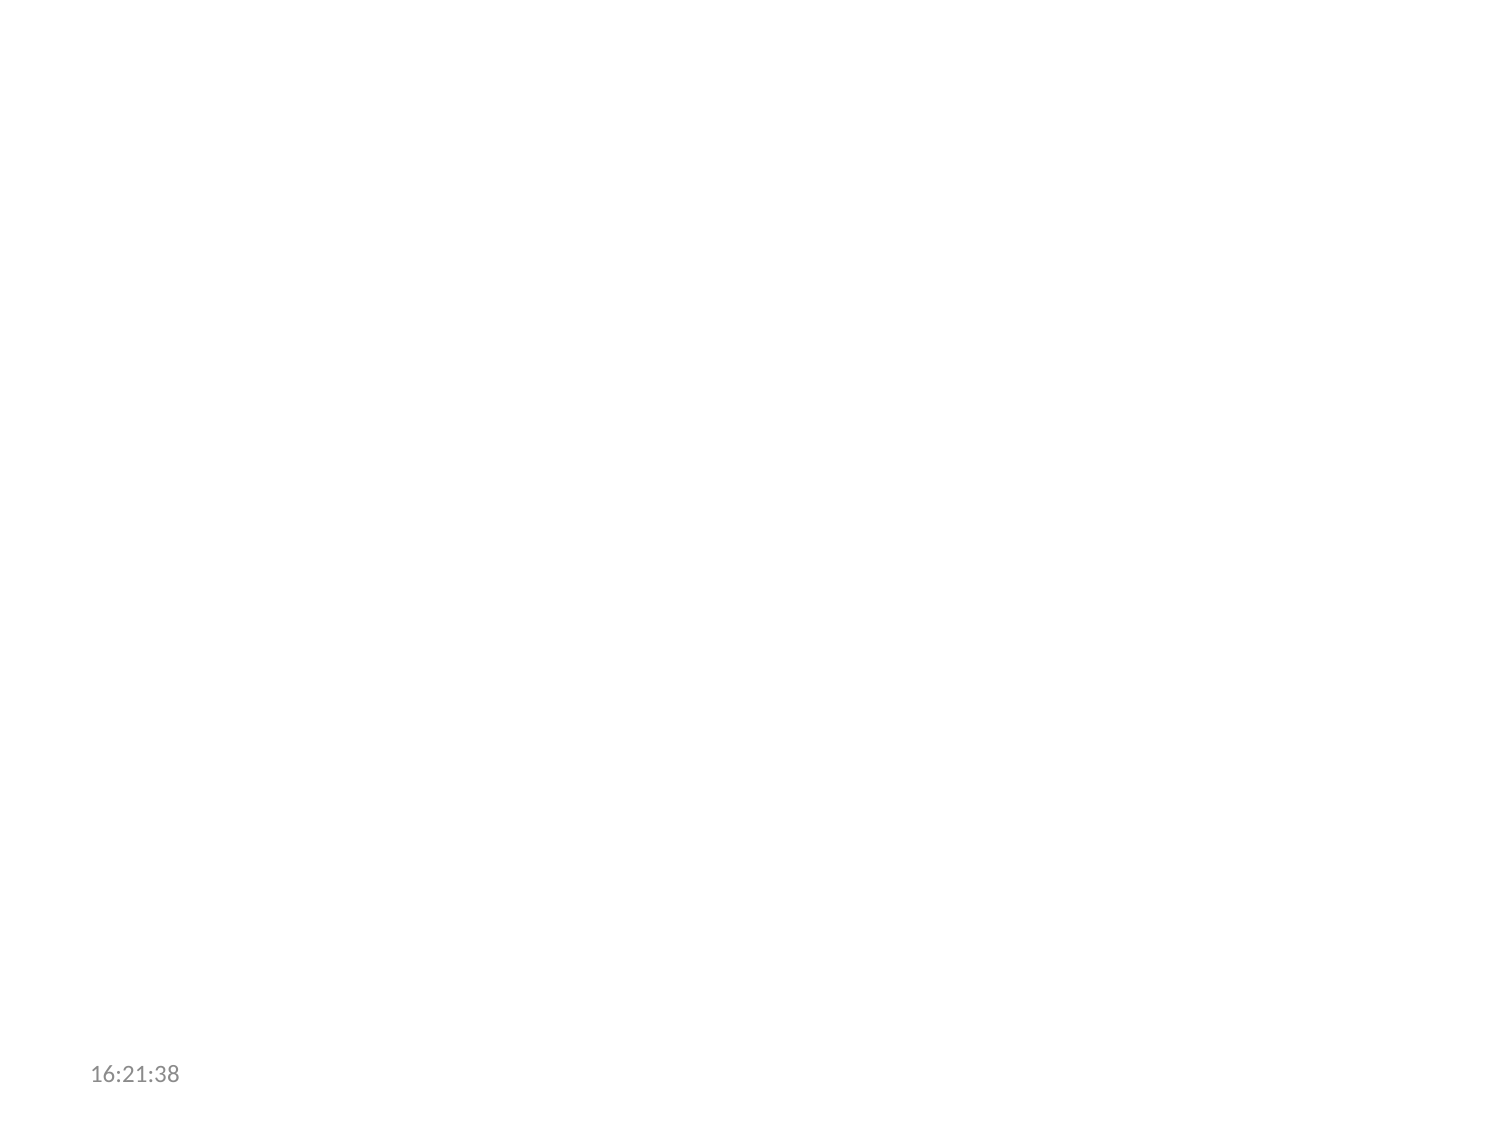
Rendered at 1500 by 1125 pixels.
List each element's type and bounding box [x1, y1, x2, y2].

slide_number [75, 1042, 425, 1103]
